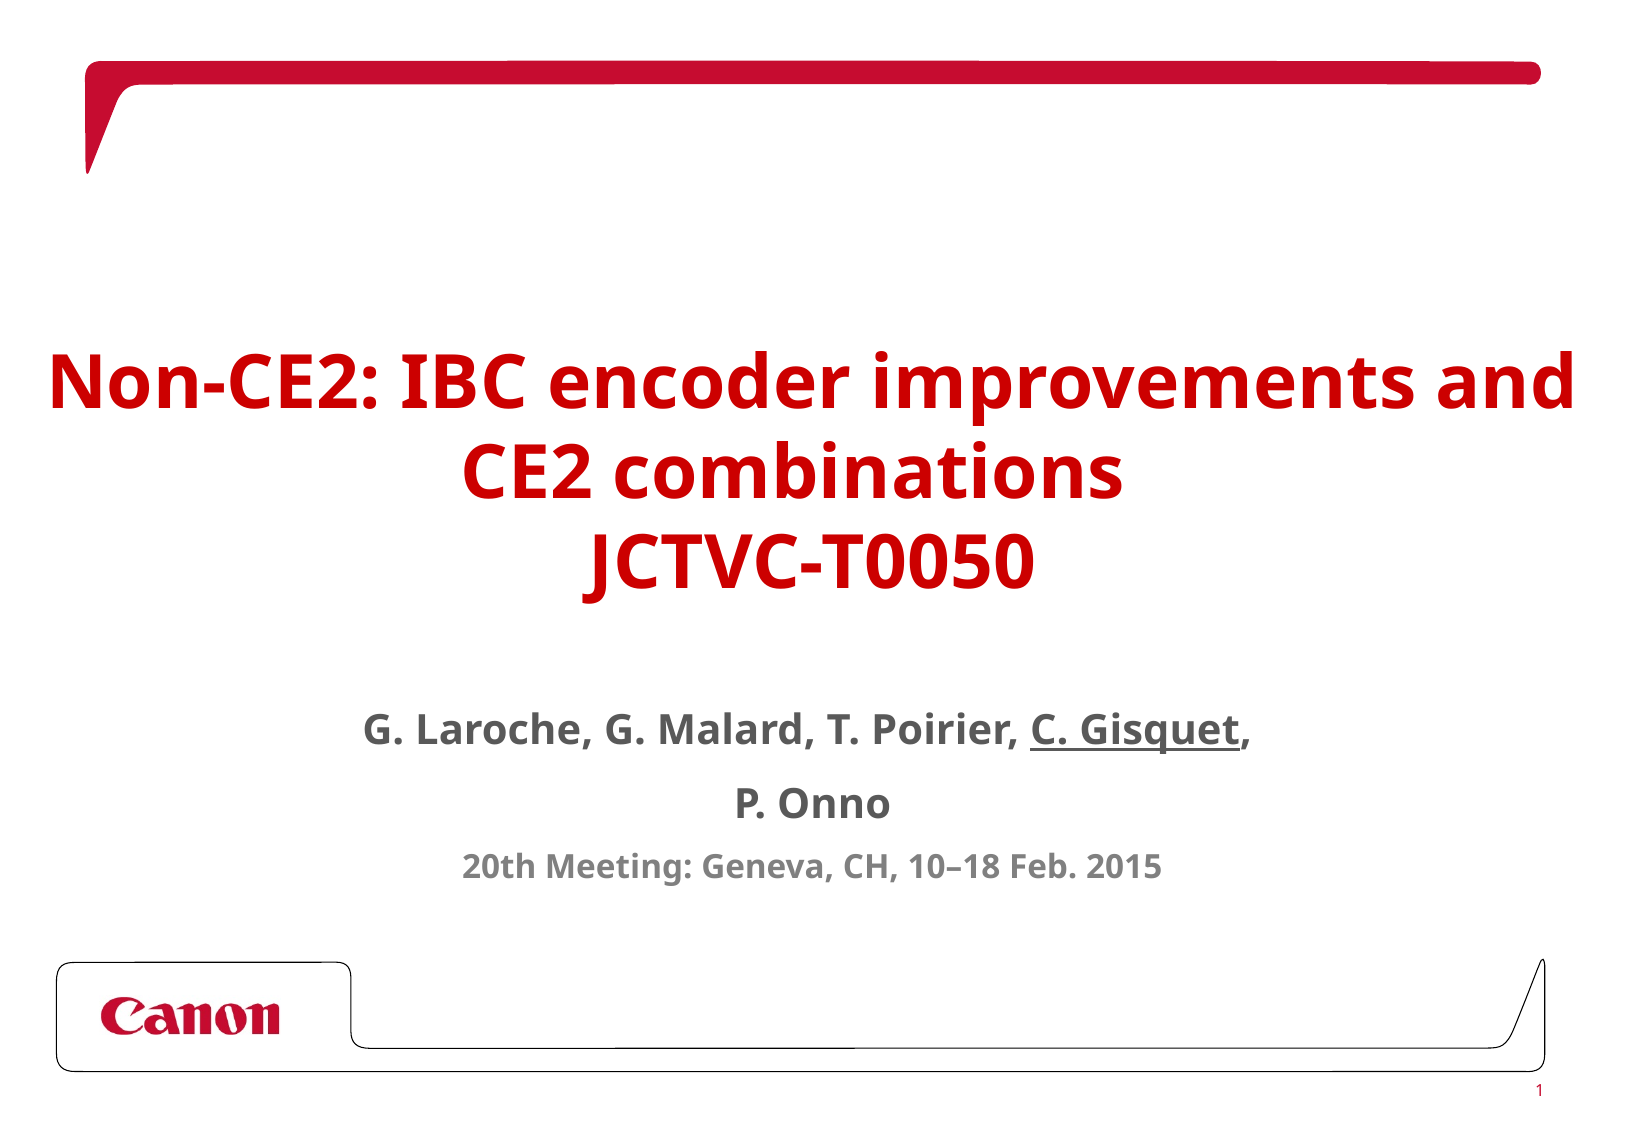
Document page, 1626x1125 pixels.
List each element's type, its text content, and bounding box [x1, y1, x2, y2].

slide_number 1 [1414, 1063, 1545, 1103]
subtitle G. Laroche, G. Malard, T. Poirier, C. Gisquet, P. Onno 20th Meeting: Geneva, CH, 10–18 Feb. 2015 [189, 680, 1436, 969]
title Non-CE2: IBC encoder improvements and CE2 combinations JCTVC-T0050 [27, 375, 1598, 563]
picture [99, 995, 281, 1035]
